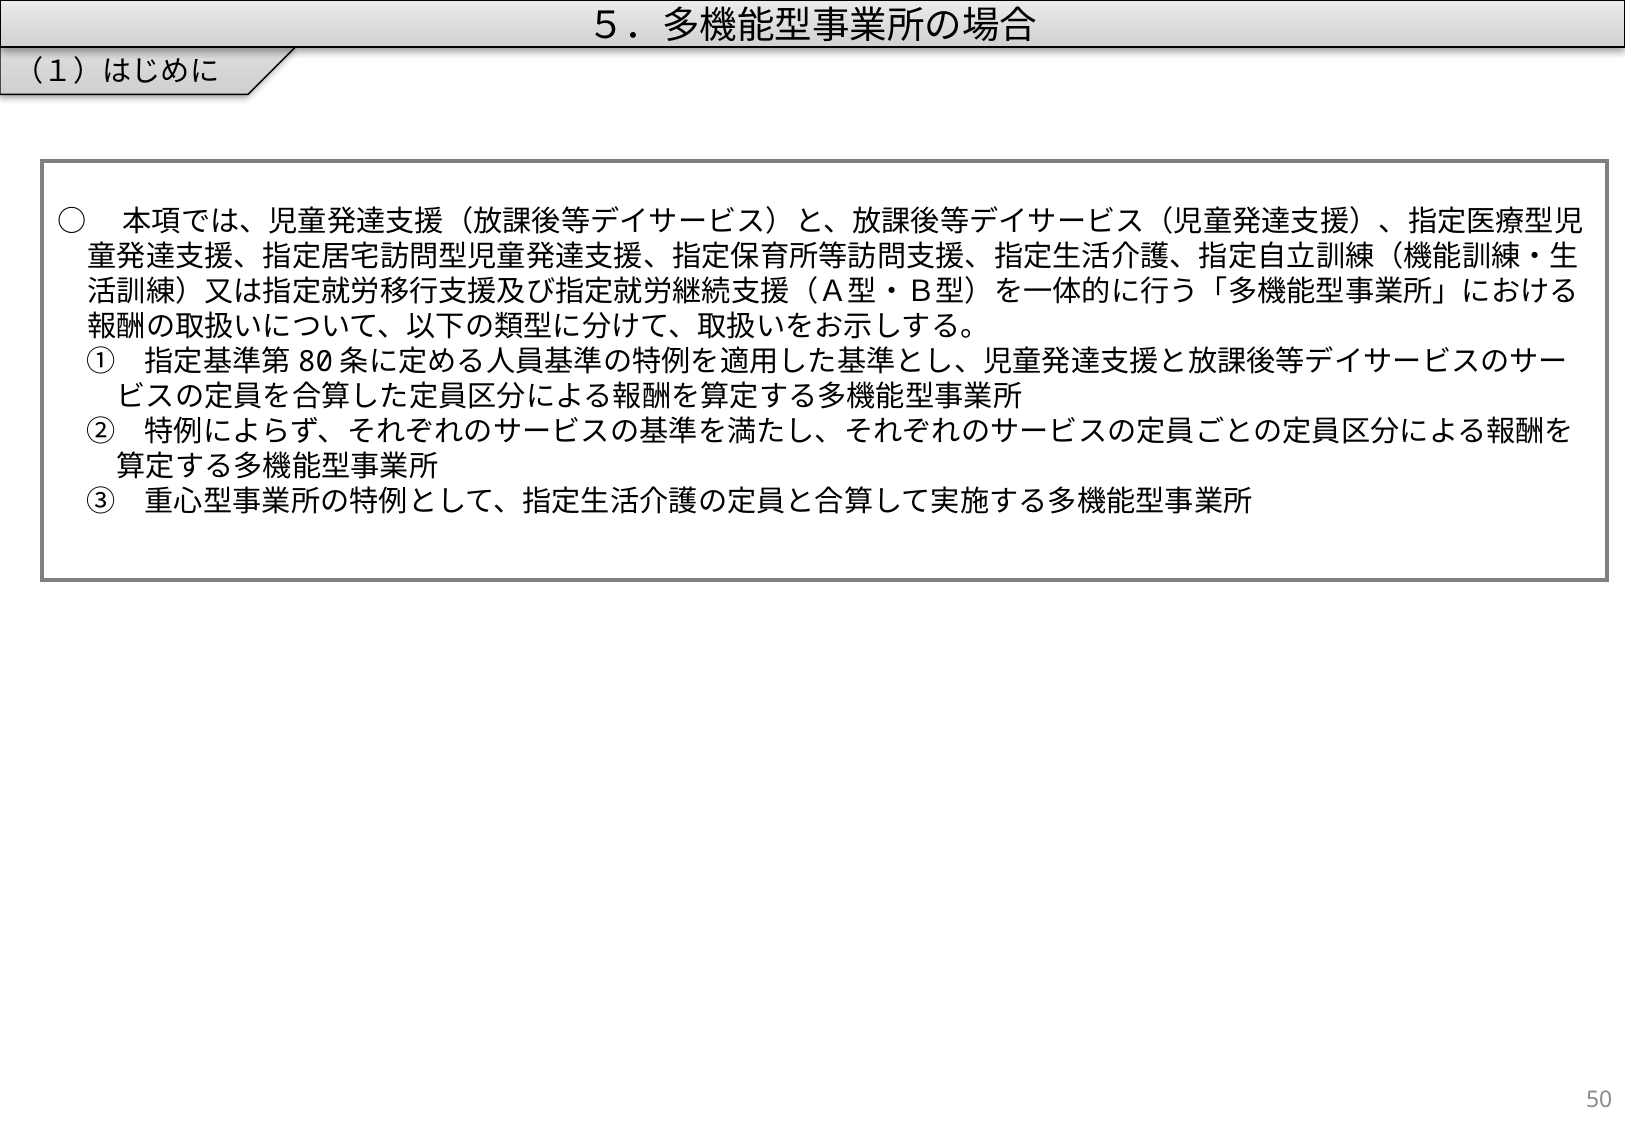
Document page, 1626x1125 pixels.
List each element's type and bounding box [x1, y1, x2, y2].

slide_number [1248, 1070, 1625, 1125]
text_box [0, 0, 1625, 96]
text_box [42, 160, 1608, 581]
